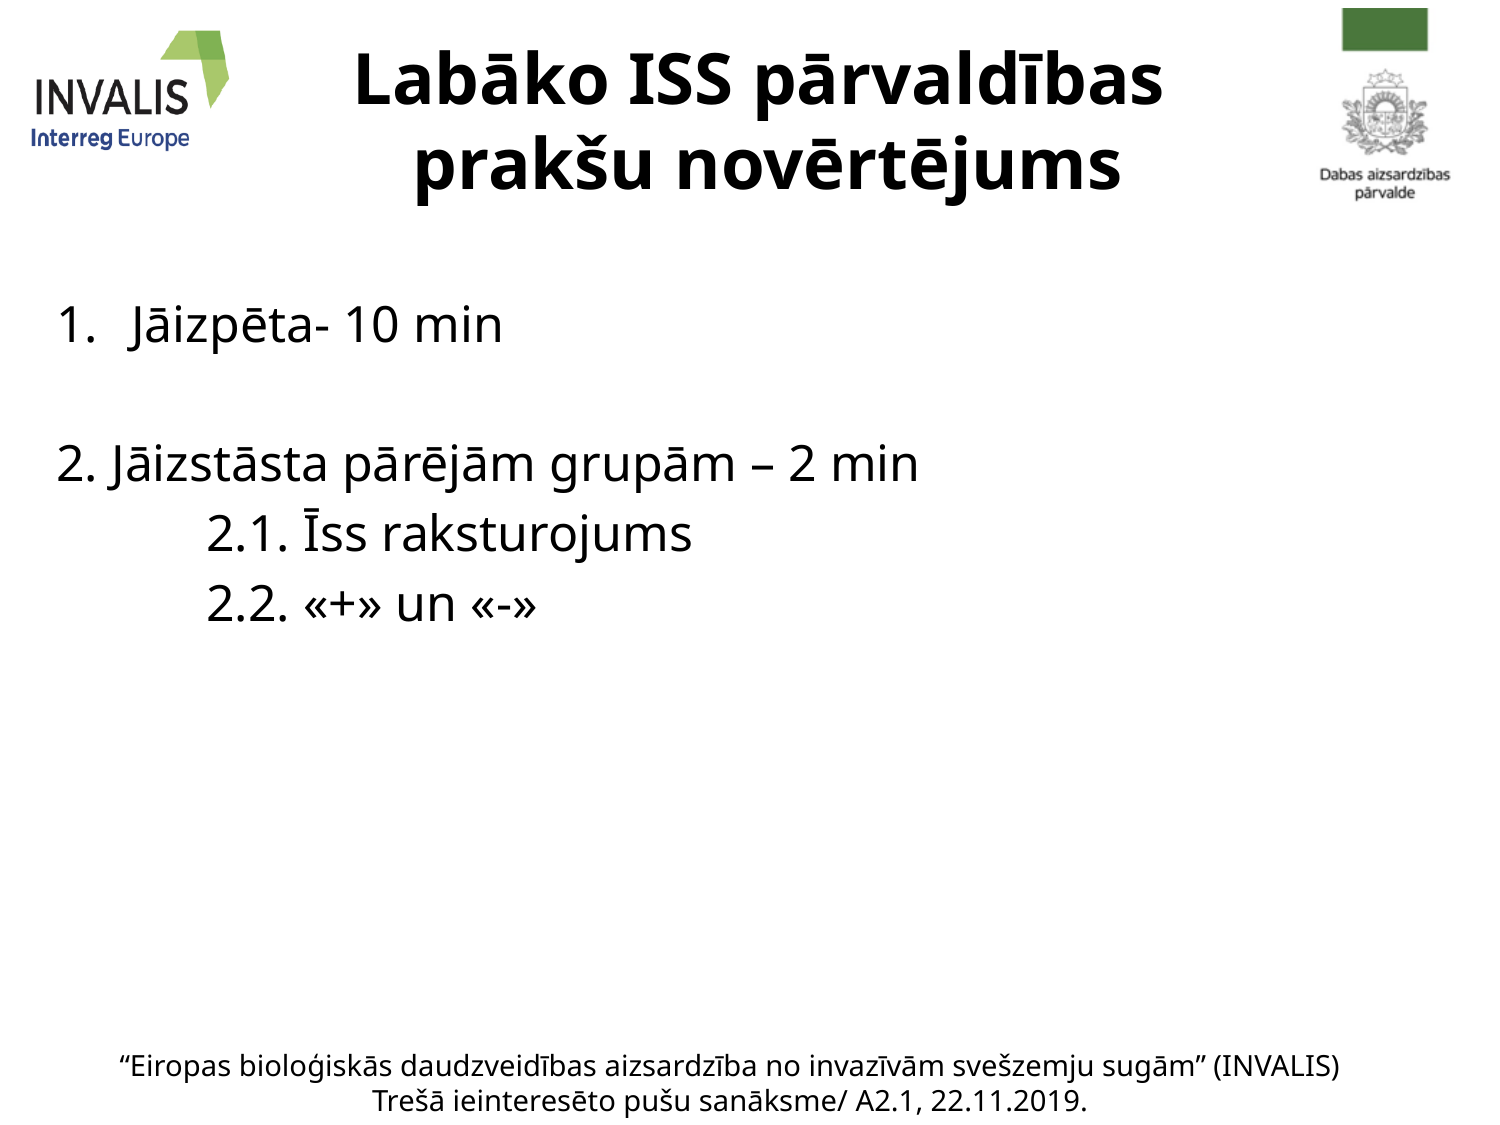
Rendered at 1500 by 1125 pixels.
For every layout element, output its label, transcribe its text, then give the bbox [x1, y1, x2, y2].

picture [1292, 8, 1469, 210]
picture [26, 25, 230, 157]
title Labāko ISS pārvaldības prakšu novērtējums [93, 25, 1288, 213]
list Jāizpēta- 10 min 2. Jāizstāsta pārējām grupām – 2 min 2.1. Īss raksturojums 2.2. «+» un «-» [40, 284, 1468, 1039]
text_box “Eiropas bioloģiskās daudzveidības aizsardzība no invazīvām svešzemju sugām” (INVALIS) Trešā ieinteresēto pušu sanāksme/ A2.1, 22.11.2019. [0, 1039, 1468, 1125]
